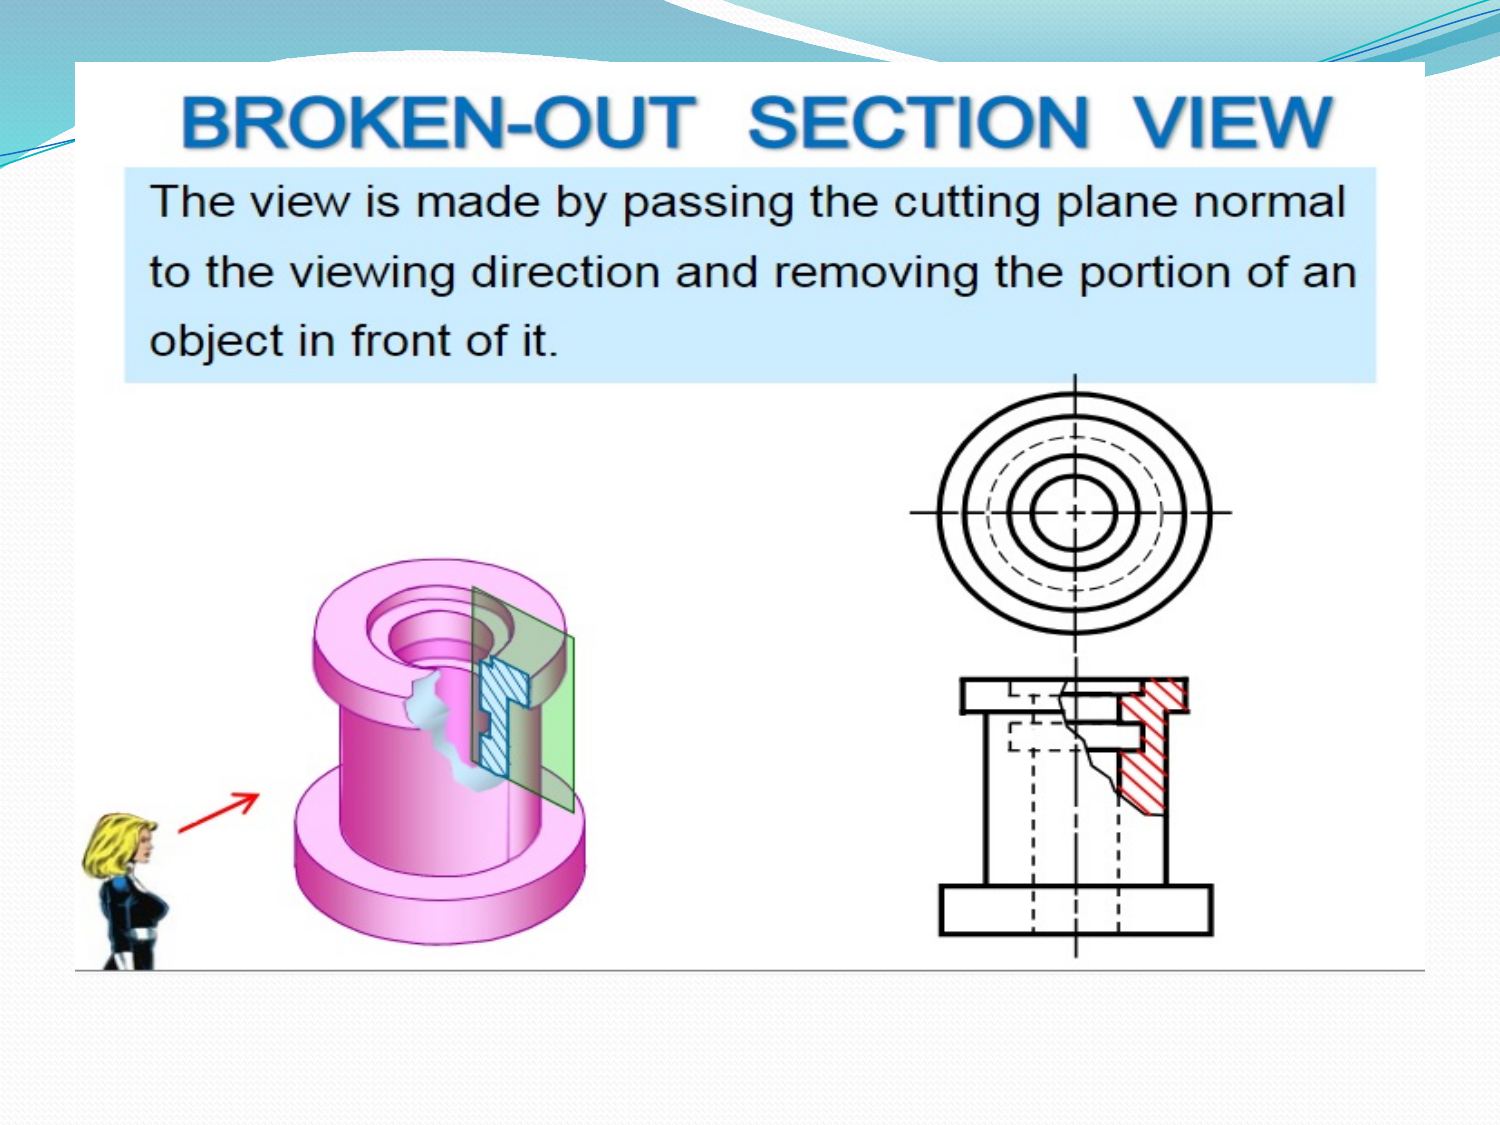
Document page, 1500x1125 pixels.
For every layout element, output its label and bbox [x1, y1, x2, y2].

picture [74, 62, 1426, 976]
